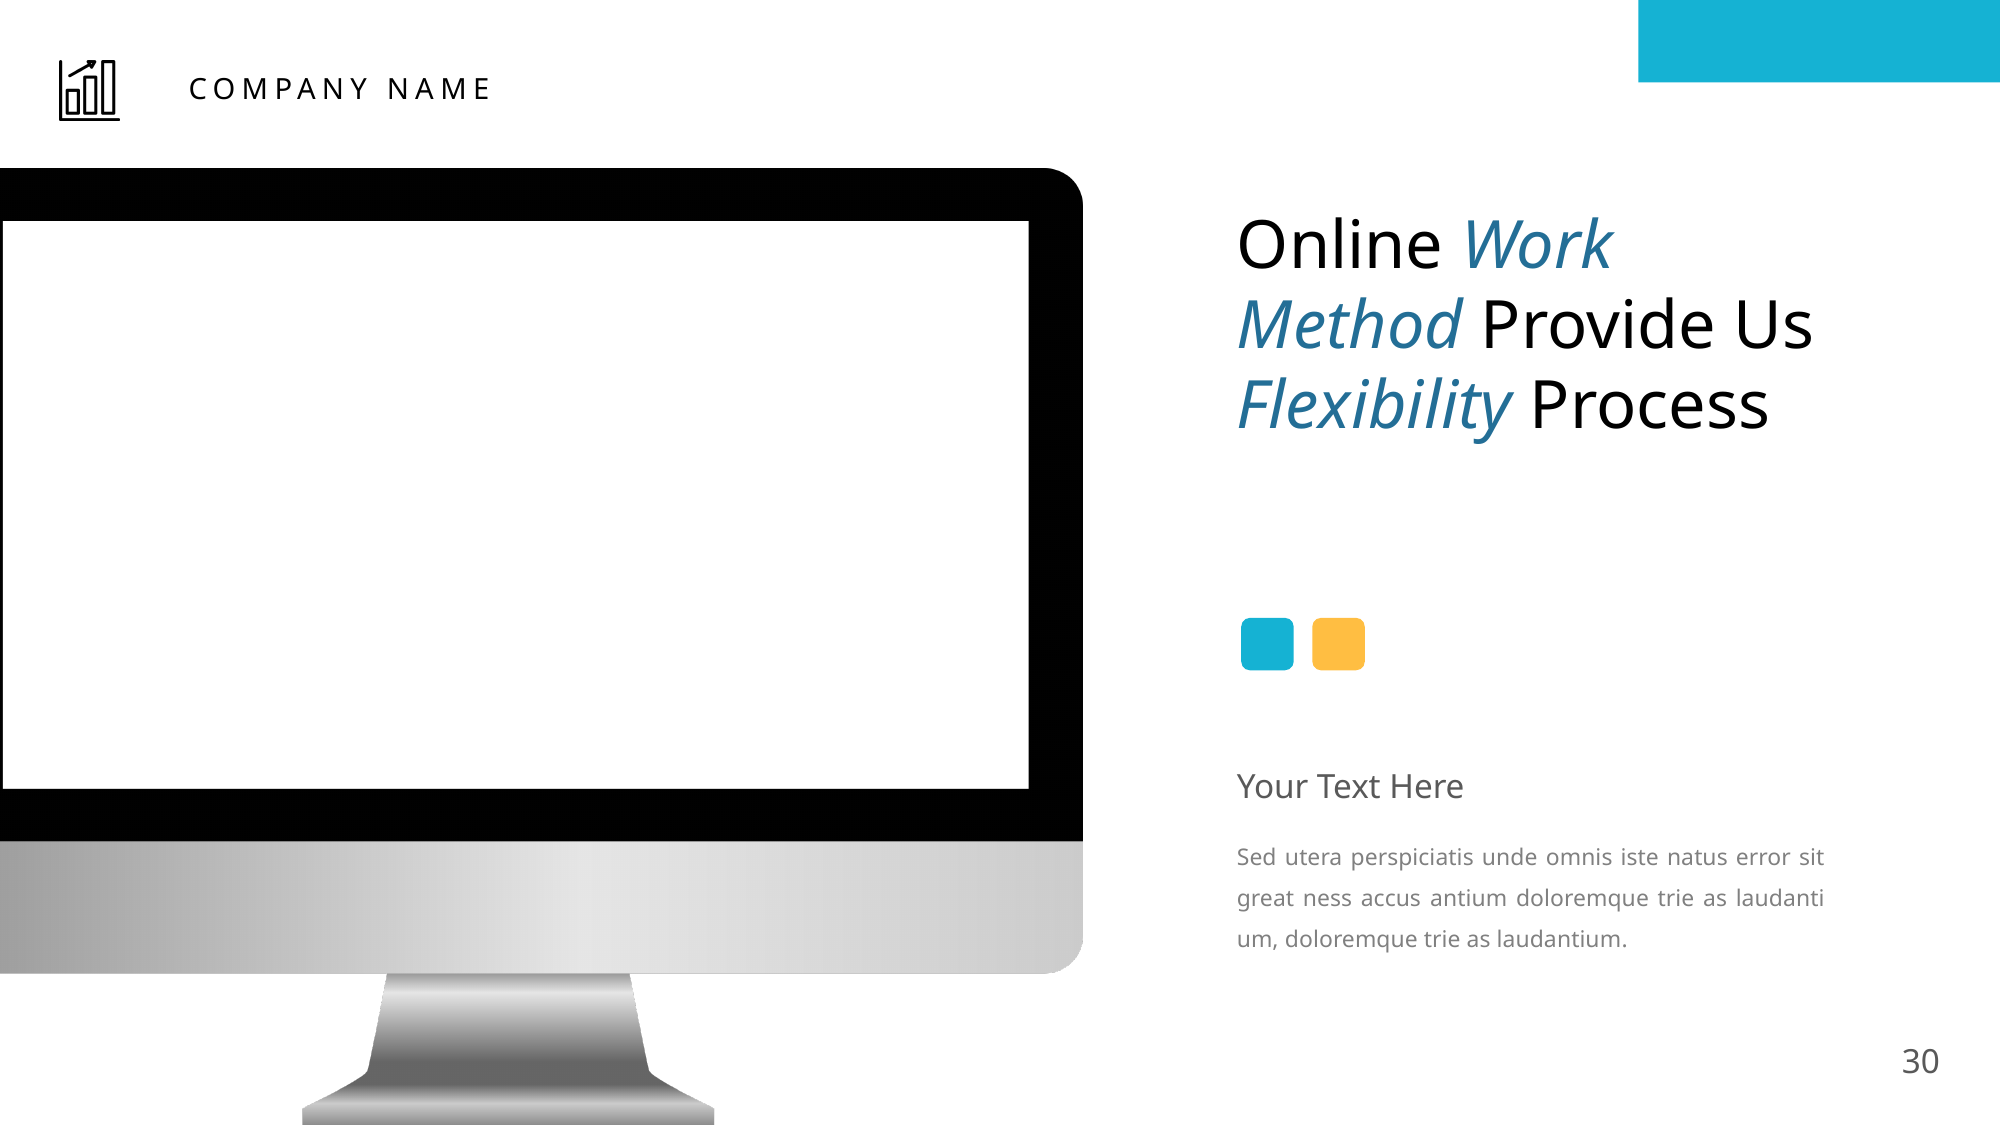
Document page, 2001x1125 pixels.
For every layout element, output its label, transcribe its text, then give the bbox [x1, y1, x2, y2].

text_box COMPANY NAME [173, 63, 638, 113]
text_box [1240, 616, 1295, 672]
text_box Sed utera perspiciatis unde omnis iste natus error sit great ness accus antium doloremque trie as laudanti um, doloremque trie as laudantium. [1222, 821, 1840, 960]
text_box Your Text Here [1222, 758, 1601, 813]
text_box [1637, 0, 2000, 83]
picture [0, 168, 1083, 1125]
text_box Online Work Method Provide Us Flexibility Process [1222, 194, 1840, 449]
text_box [1311, 616, 1366, 672]
picture [59, 60, 120, 121]
